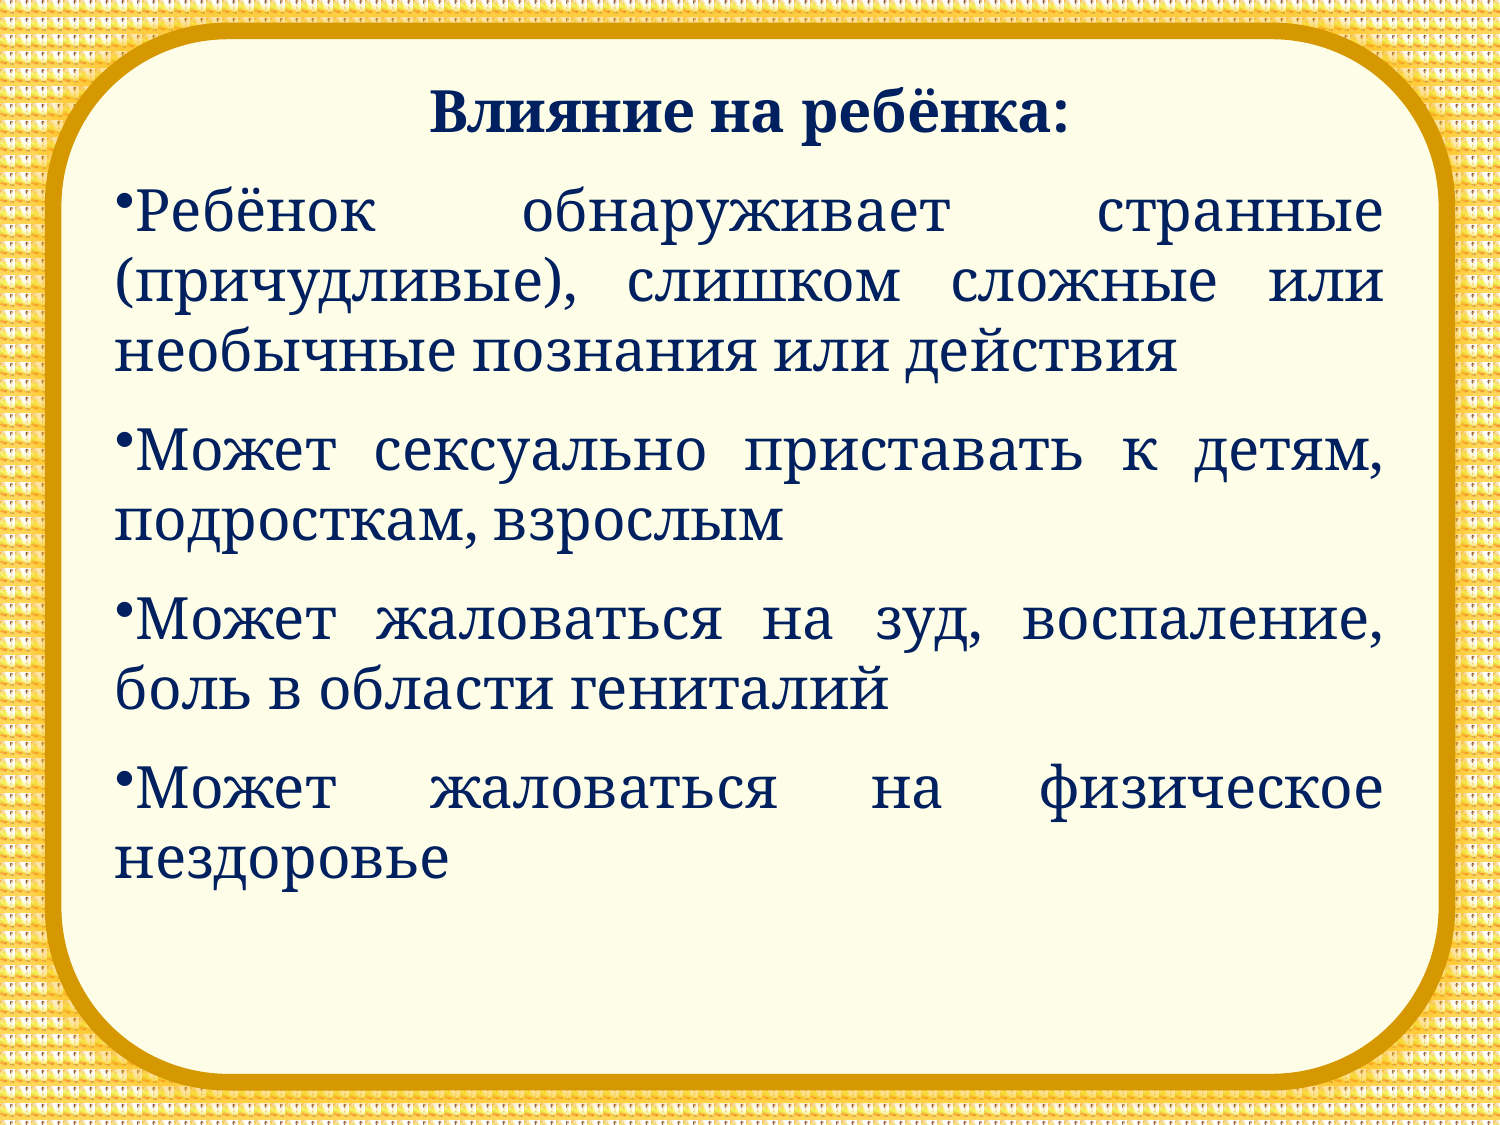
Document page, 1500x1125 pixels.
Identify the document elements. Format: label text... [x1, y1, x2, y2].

picture [0, 0, 1500, 1125]
text_box Влияние на ребёнка: Ребёнок обнаруживает странные (причудливые), слишком сложные или необычные познания или действия Может сексуально приставать к детям, подросткам, взрослым Может жаловаться на зуд, воспаление, боль в области гениталий Может жаловаться на физическое нездоровье [100, 66, 1400, 898]
